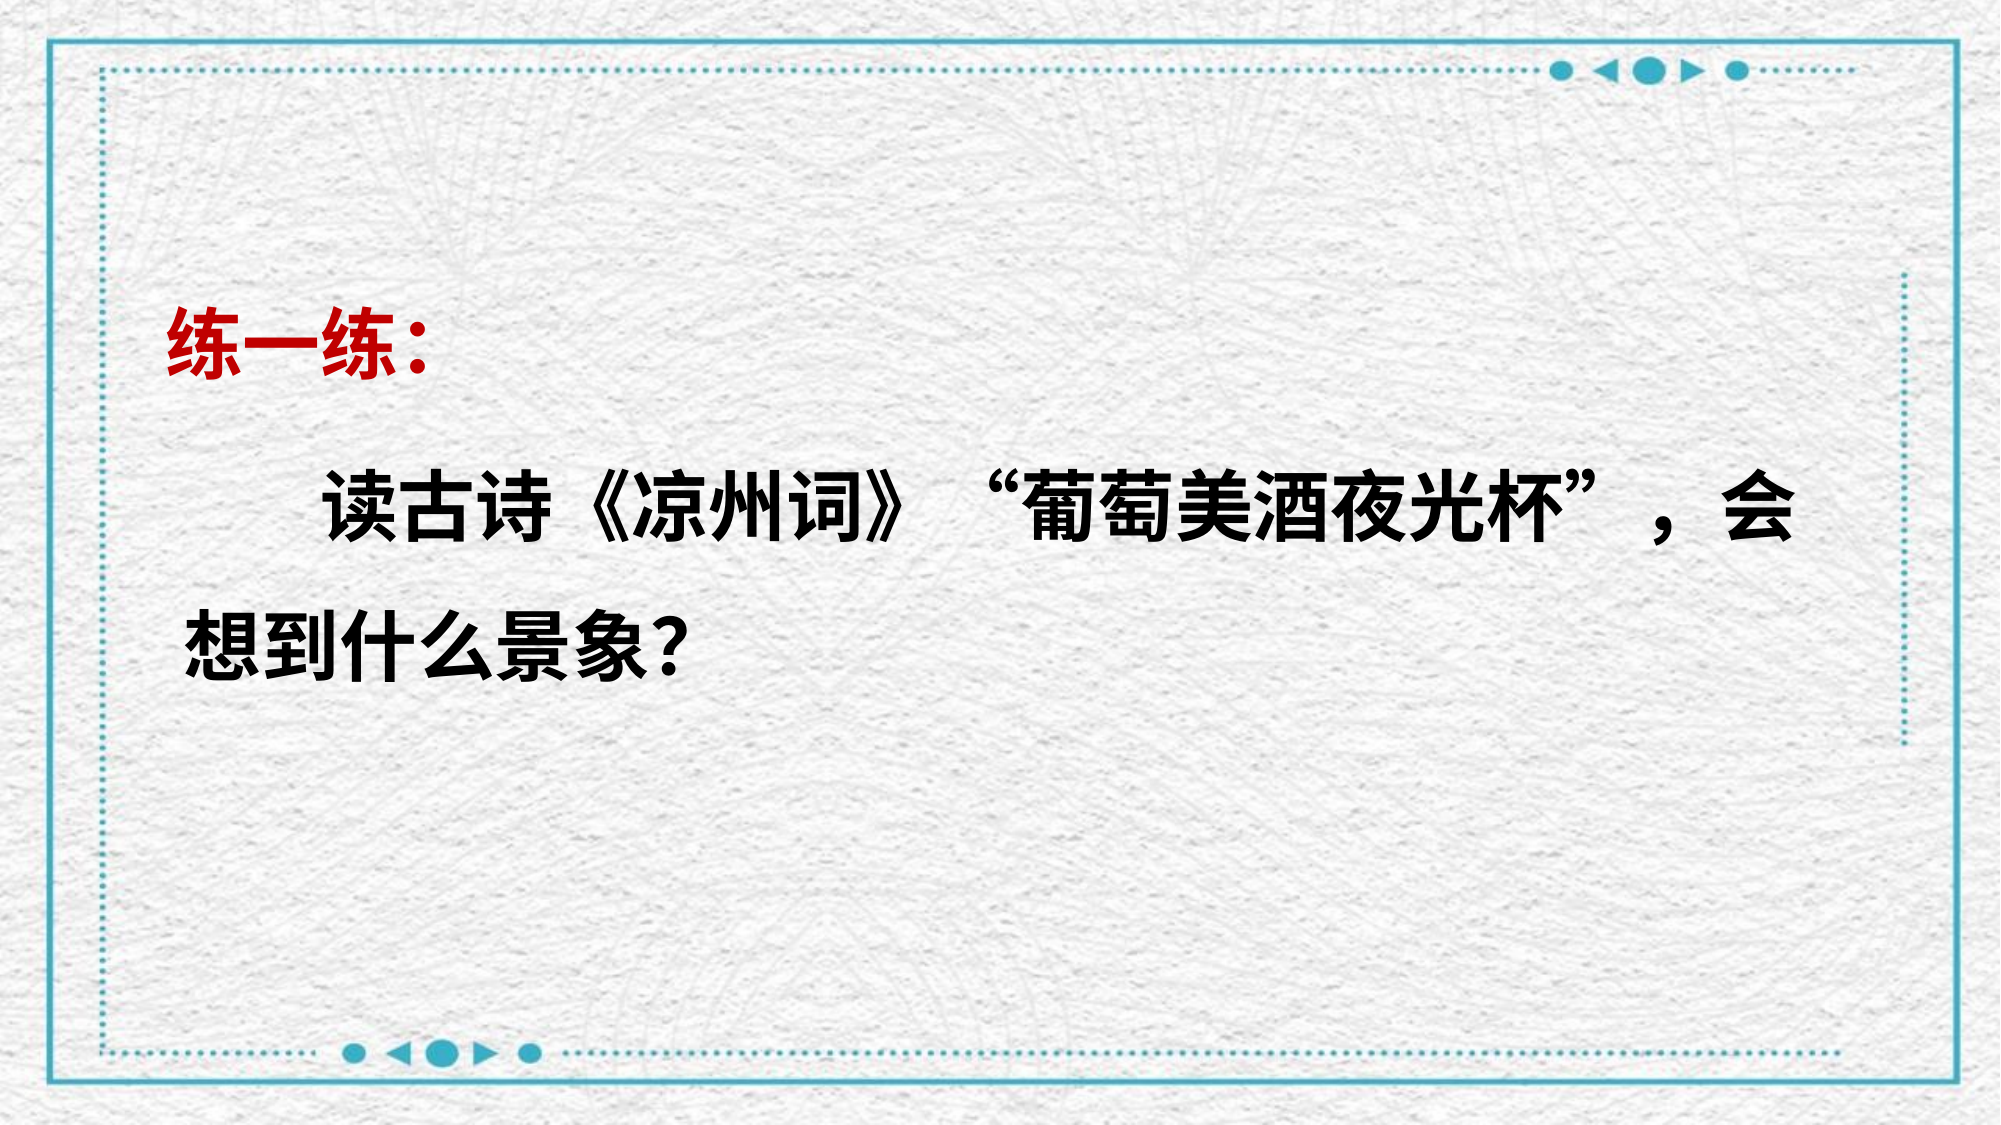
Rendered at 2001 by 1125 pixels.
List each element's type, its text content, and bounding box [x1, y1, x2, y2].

text_box 读古诗《凉州词》“葡萄美酒夜光杯”，会想到什么景象？ [169, 403, 1844, 699]
text_box 练一练： [150, 288, 492, 397]
picture [0, 0, 2000, 1125]
